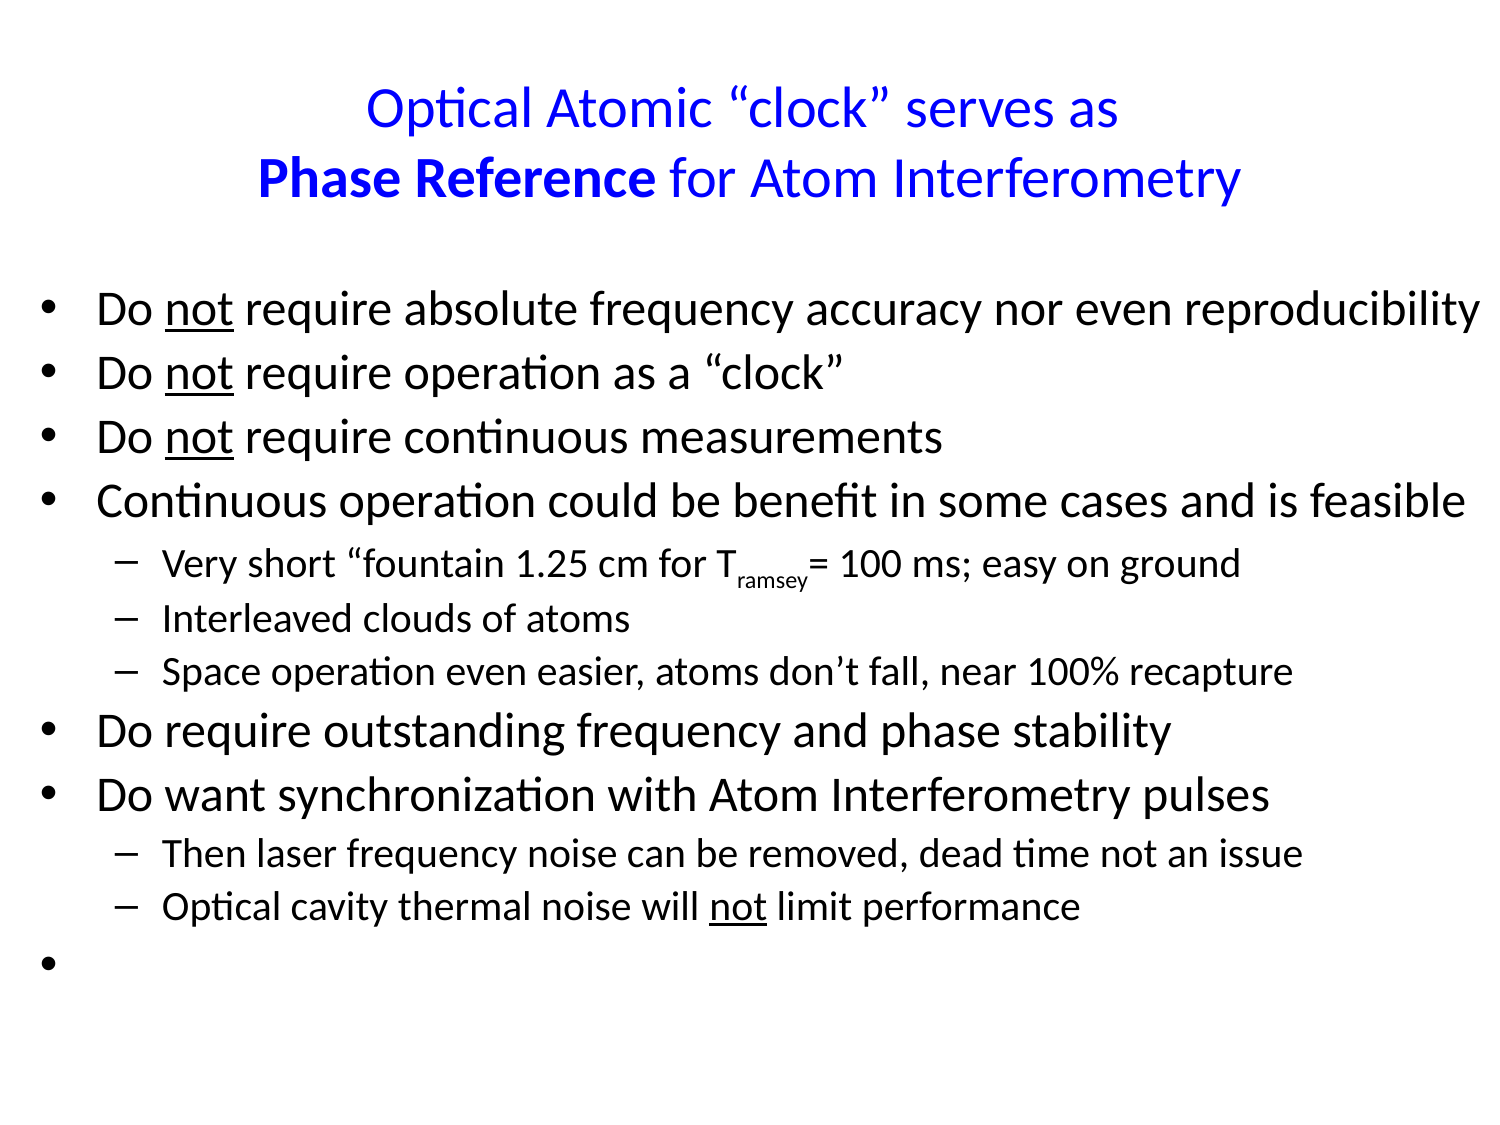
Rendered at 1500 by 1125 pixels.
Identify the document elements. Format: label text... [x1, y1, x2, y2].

list Do not require absolute frequency accuracy nor even reproducibility Do not require operation as a “clock” Do not require continuous measurements Continuous operation could be benefit in some cases and is feasible Very short “fountain 1.25 cm for Tramsey= 100 ms; easy on ground Interleaved clouds of atoms Space operation even easier, atoms don’t fall, near 100% recapture Do require outstanding frequency and phase stability Do want synchronization with Atom Interferometry pulses Then laser frequency noise can be removed, dead time not an issue Optical cavity thermal noise will not limit performance [24, 275, 1500, 1018]
title Optical Atomic “clock” serves as Phase Reference for Atom Interferometry [75, 45, 1425, 233]
